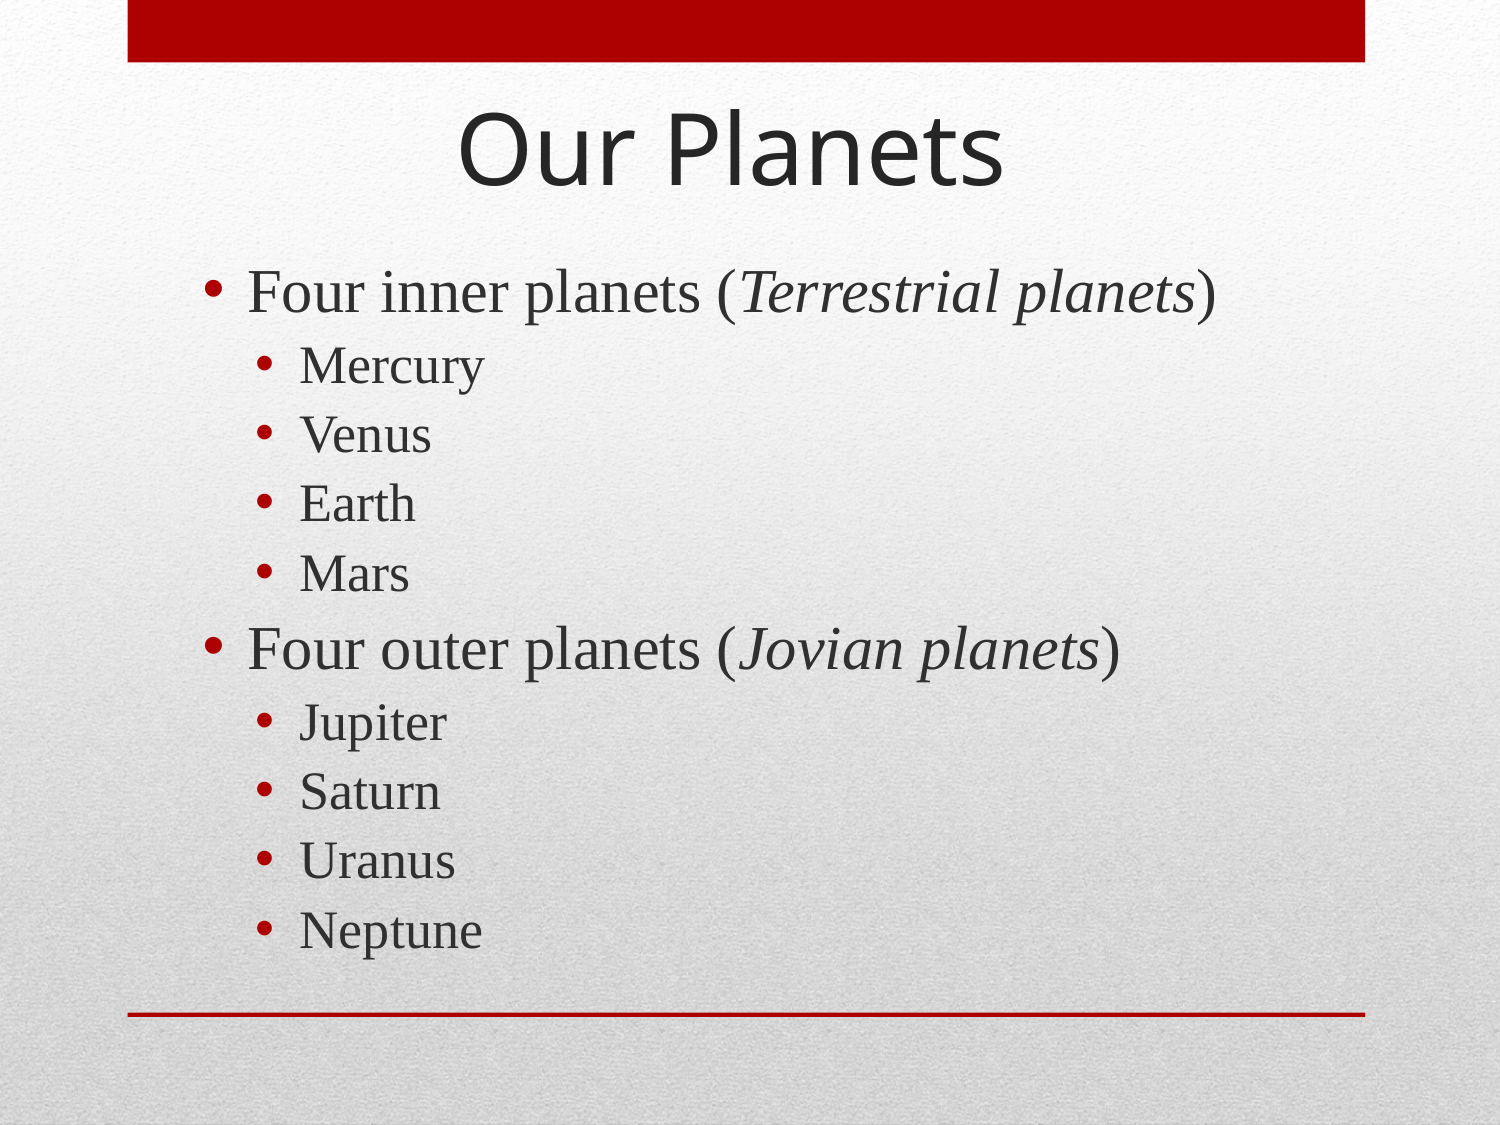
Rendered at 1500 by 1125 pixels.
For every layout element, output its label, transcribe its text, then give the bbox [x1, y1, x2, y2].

list Four inner planets (Terrestrial planets) Mercury Venus Earth Mars Four outer planets (Jovian planets) Jupiter Saturn Uranus Neptune [187, 237, 1325, 981]
title Our Planets [162, 24, 1300, 213]
